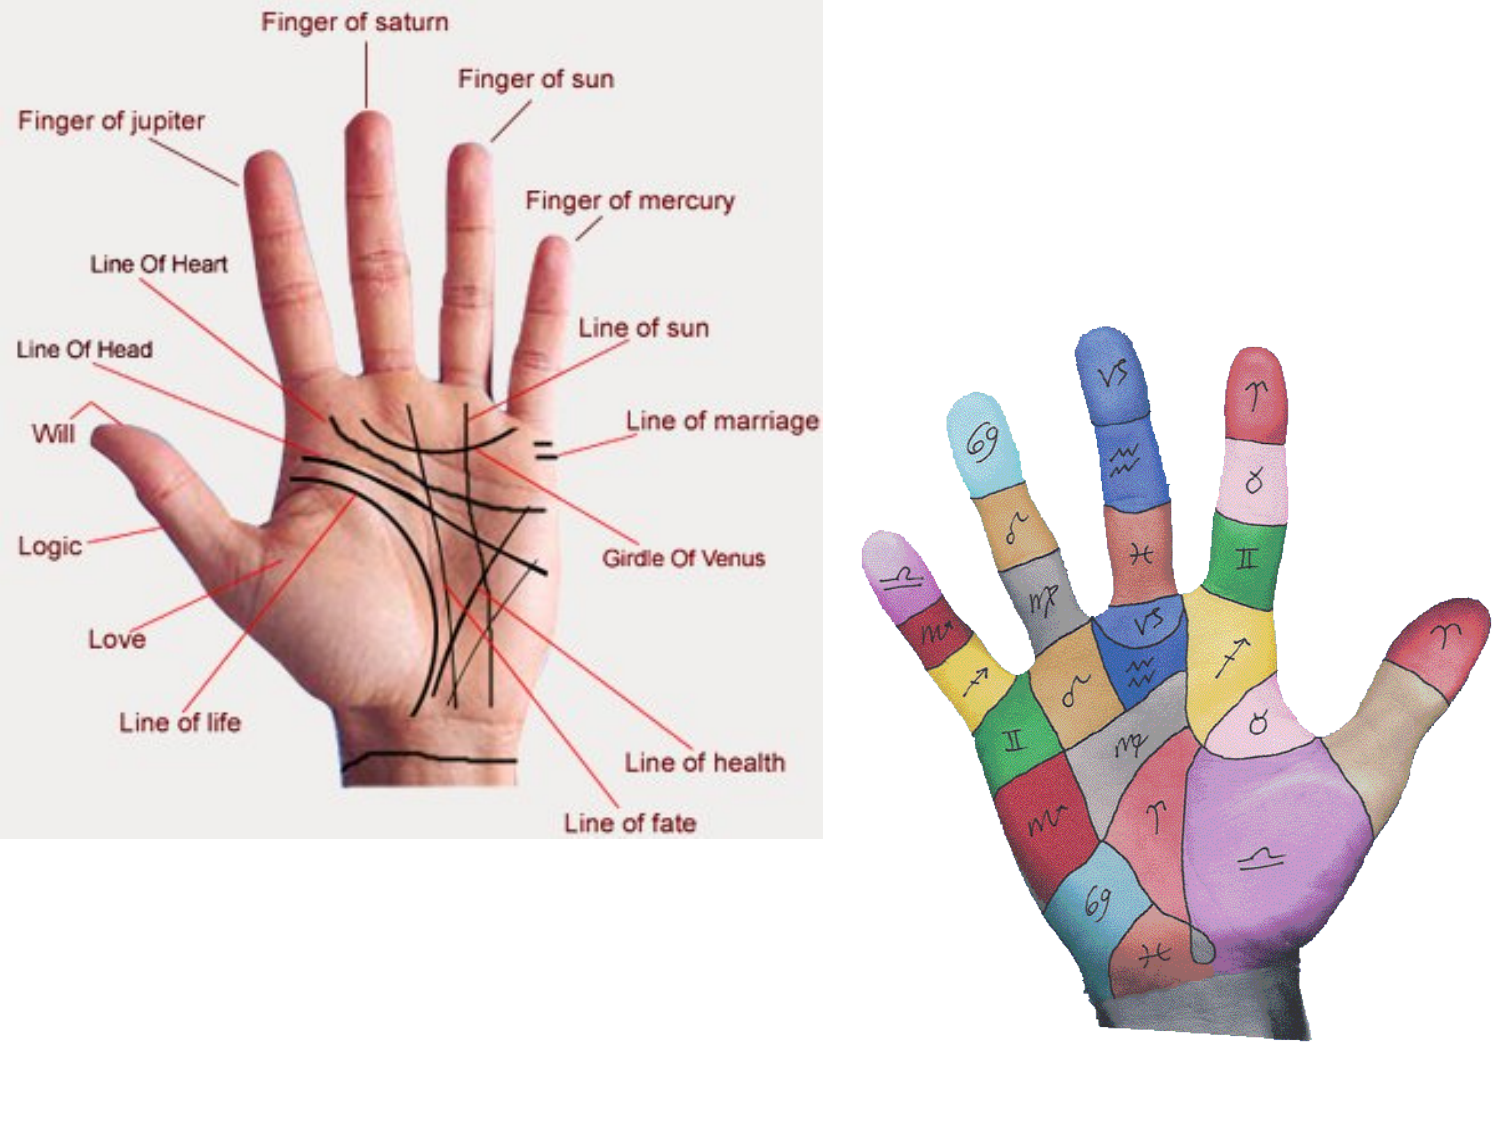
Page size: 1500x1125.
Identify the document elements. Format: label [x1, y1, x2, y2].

picture [832, 302, 1500, 1071]
picture [0, 0, 823, 839]
